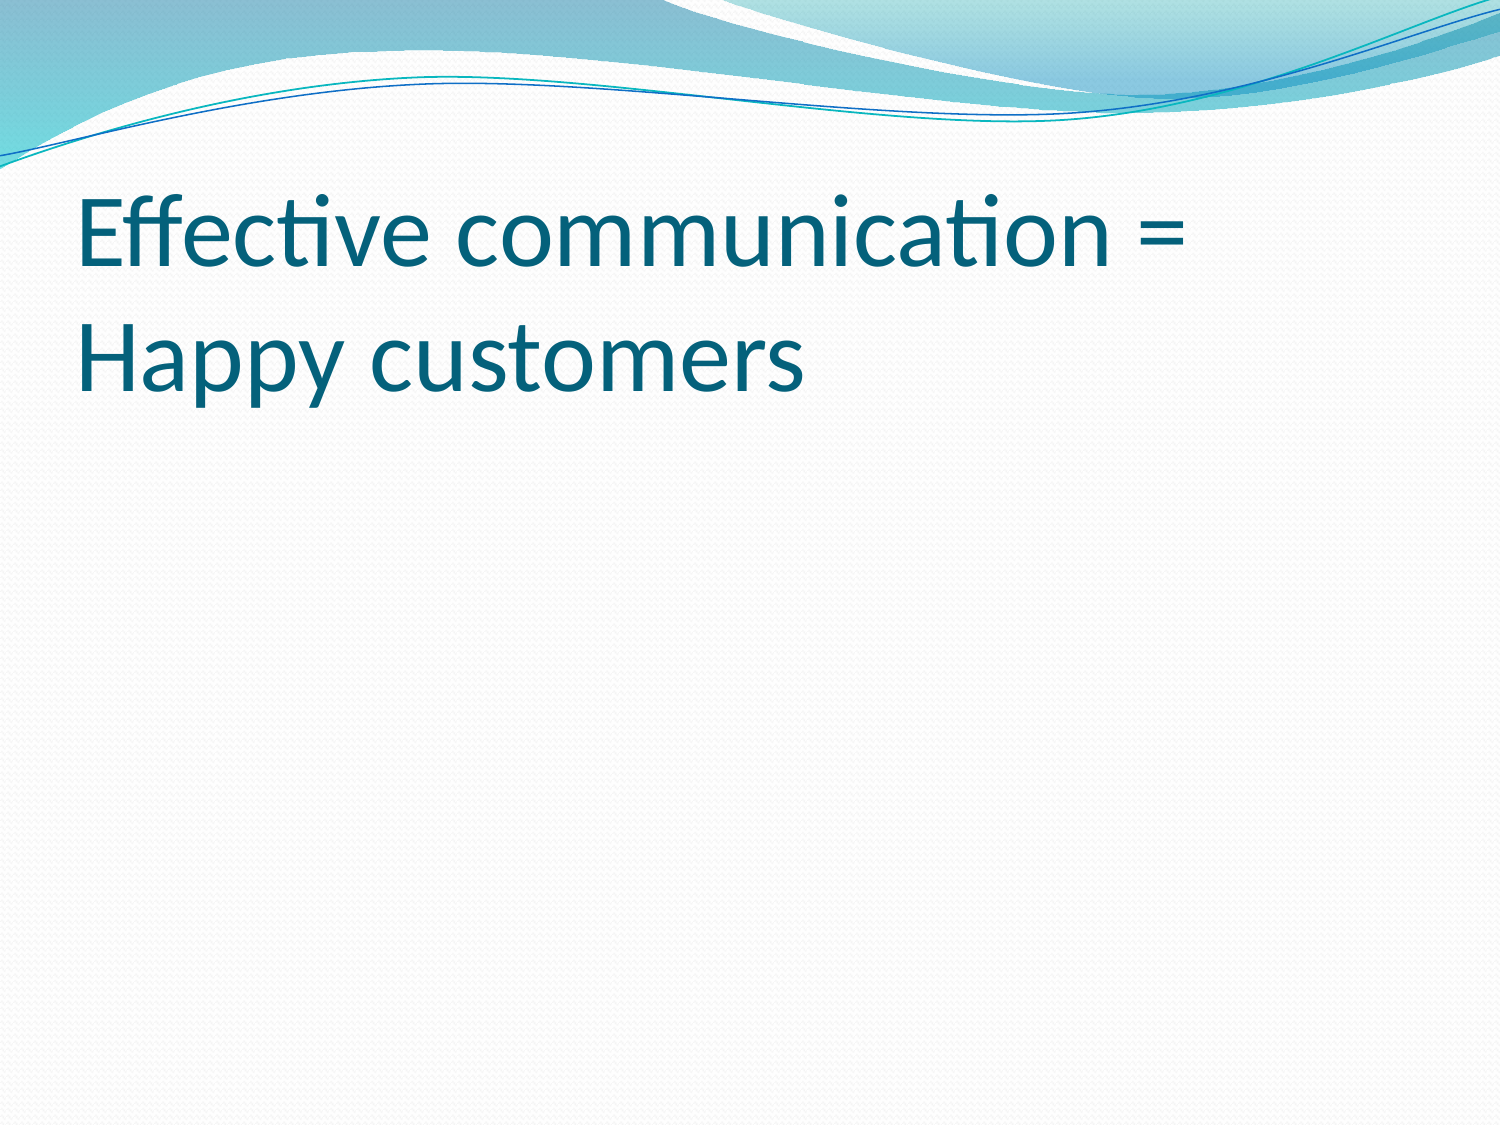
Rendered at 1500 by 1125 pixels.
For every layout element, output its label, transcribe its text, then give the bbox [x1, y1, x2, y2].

title Effective communication = Happy customers [75, 115, 1425, 413]
